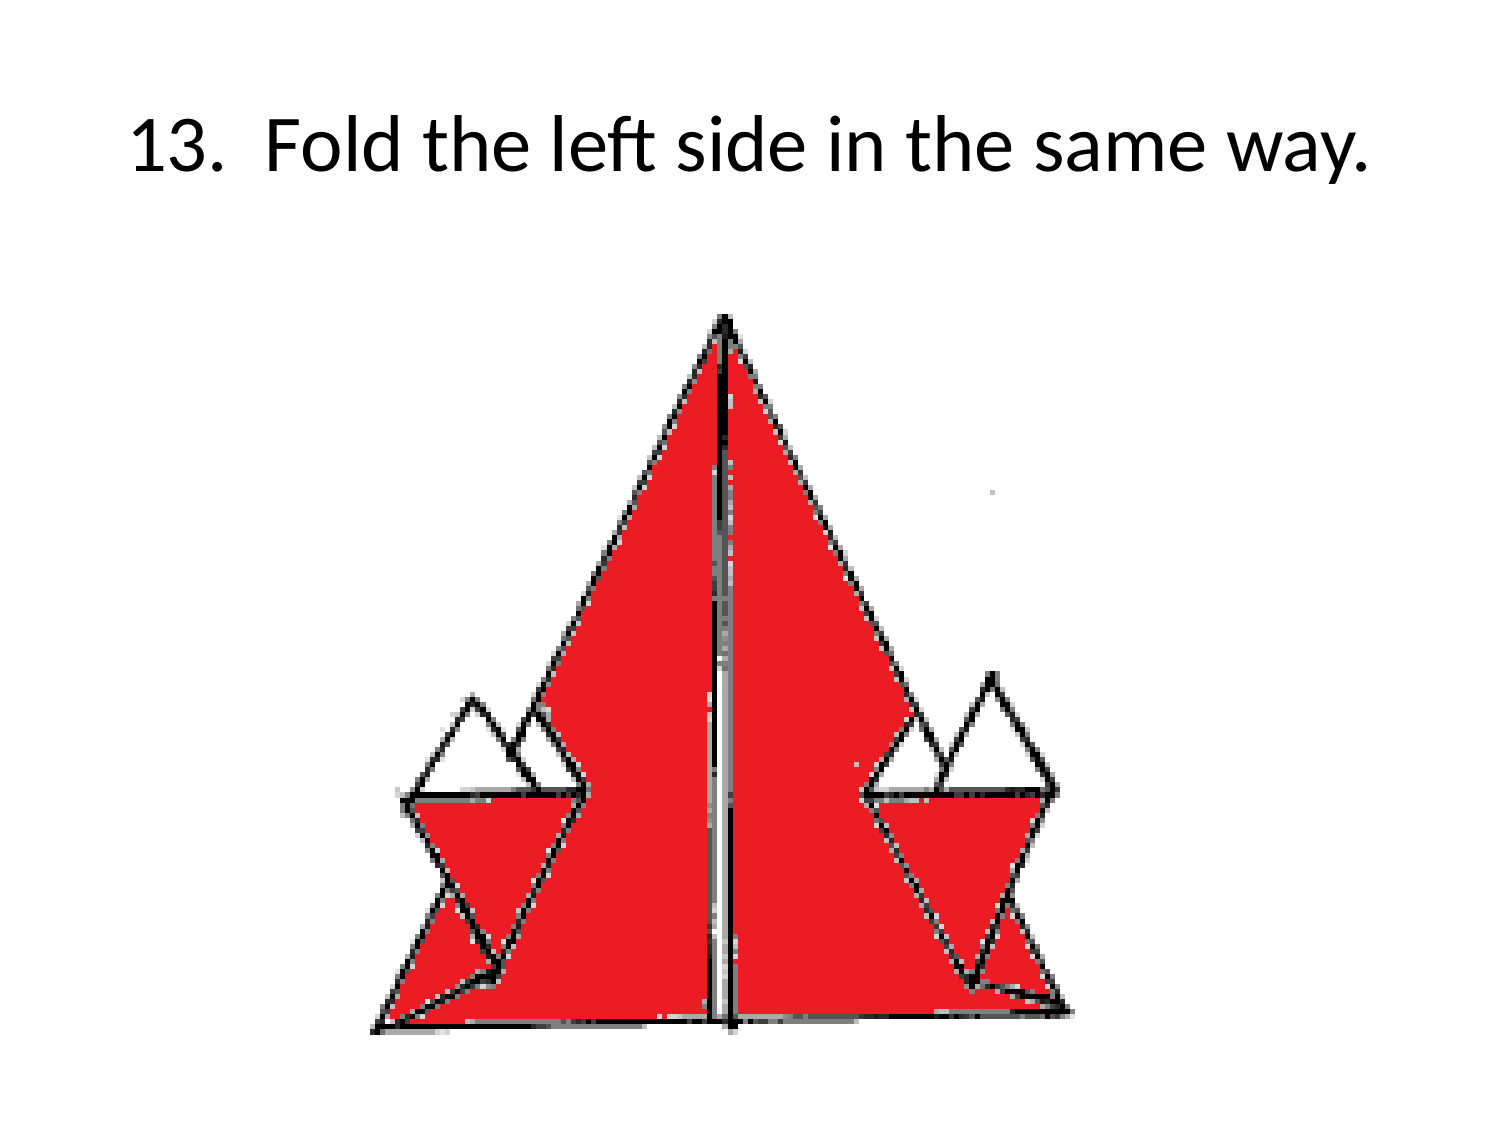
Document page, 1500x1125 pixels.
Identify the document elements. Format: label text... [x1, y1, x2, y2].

title 13. Fold the left side in the same way. [75, 45, 1425, 233]
picture [359, 313, 1096, 1035]
